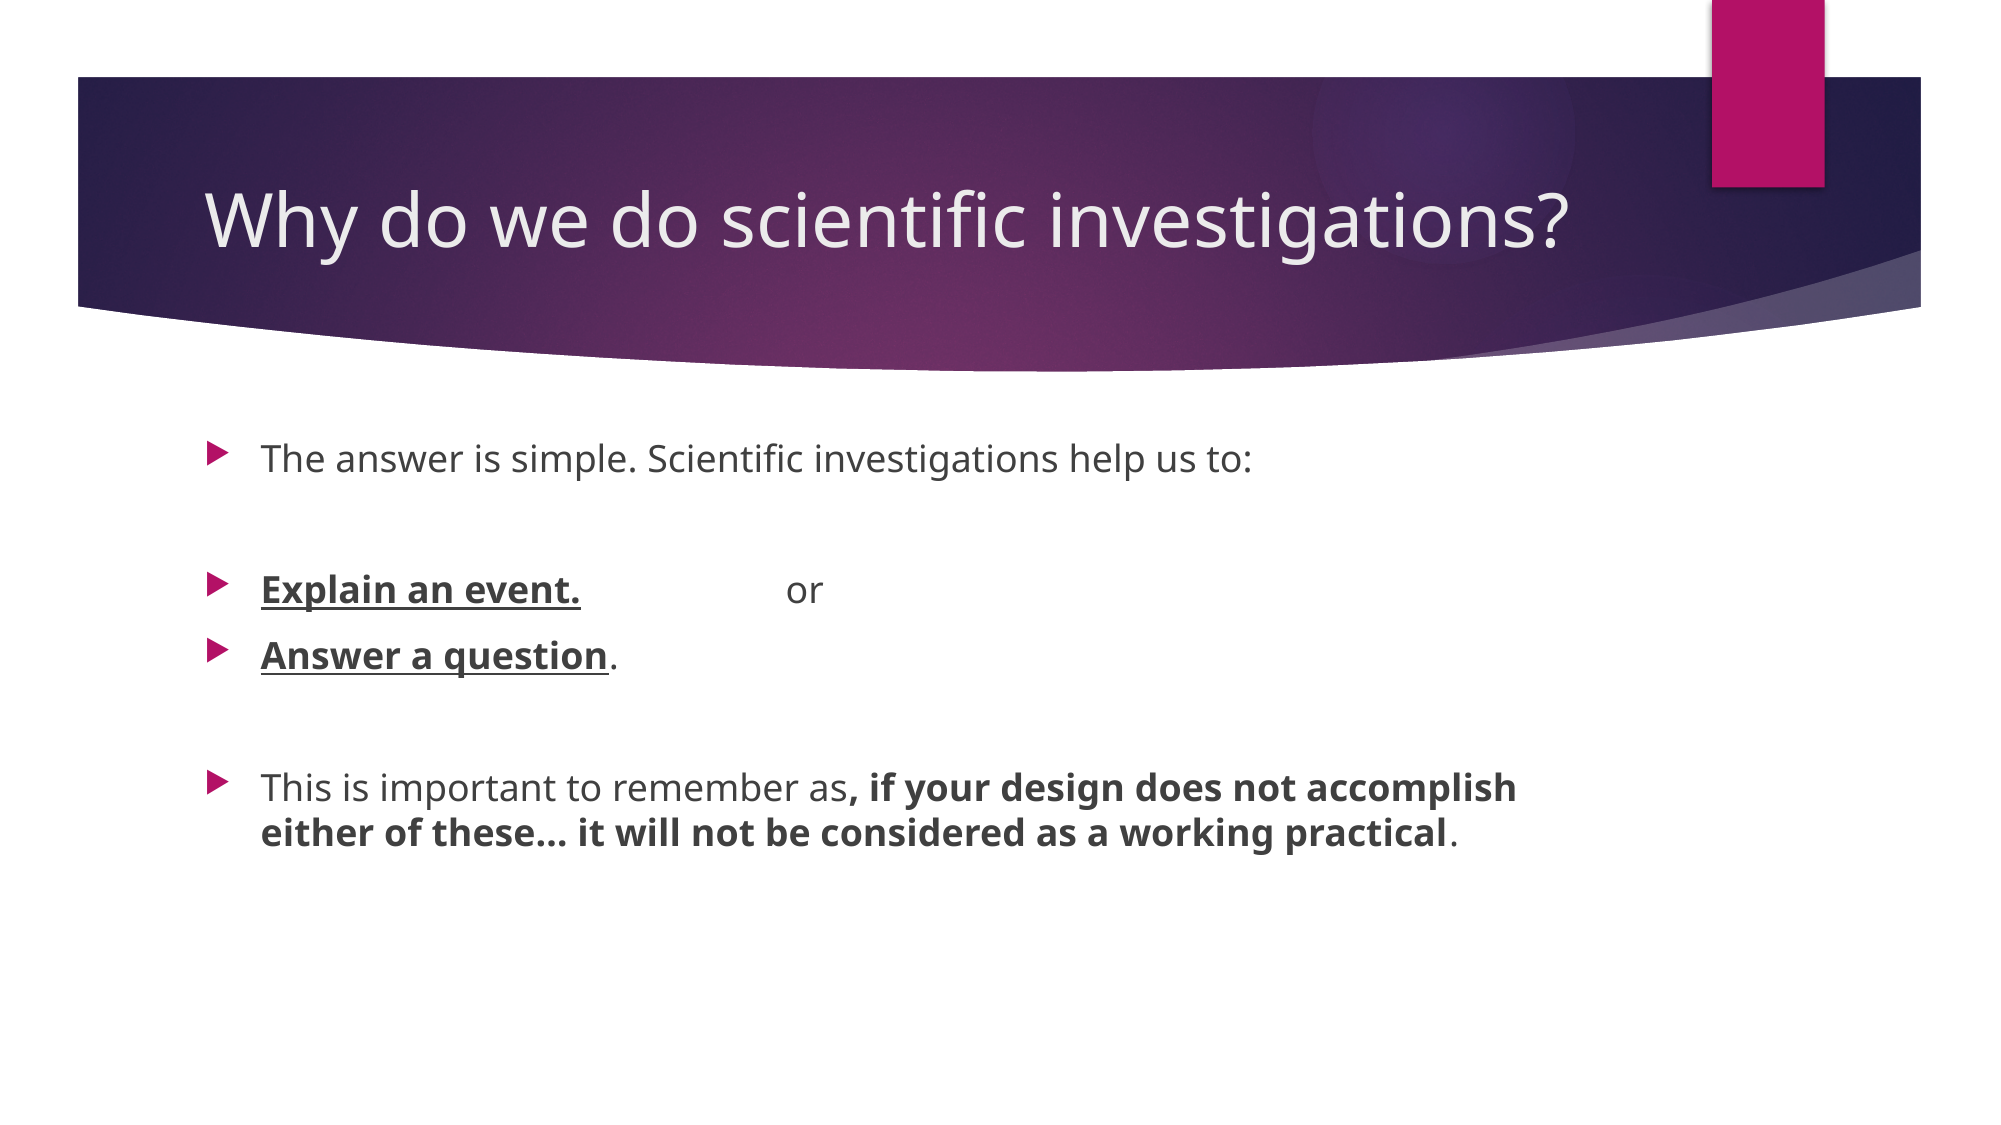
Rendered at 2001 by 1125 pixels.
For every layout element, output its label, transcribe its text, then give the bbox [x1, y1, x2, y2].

list The answer is simple. Scientific investigations help us to: Explain an event. or Answer a question. This is important to remember as, if your design does not accomplish either of these… it will not be considered as a working practical. [189, 427, 1638, 988]
title Why do we do scientific investigations? [189, 159, 1627, 276]
